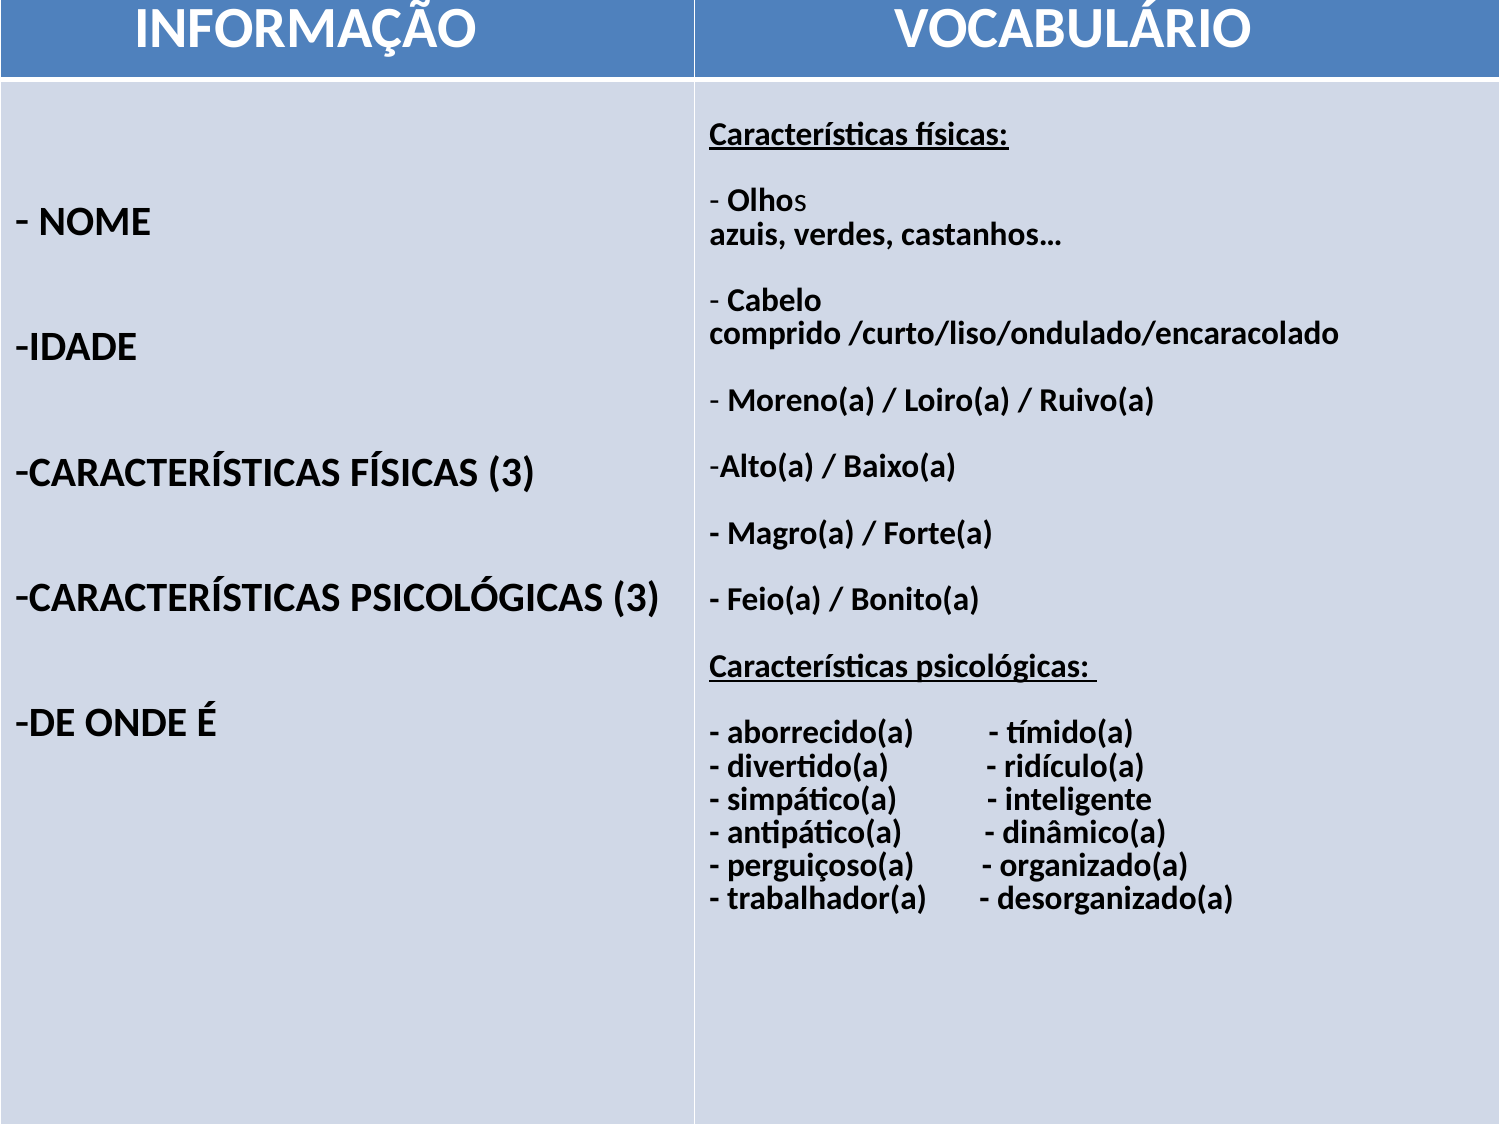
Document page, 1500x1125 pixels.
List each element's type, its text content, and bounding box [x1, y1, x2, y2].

table_header INFORMAÇÃO [1, 0, 694, 77]
table_cell Características físicas: - Olhos azuis, verdes, castanhos… - Cabelo comprido /curto/liso/ondulado/encaracolado - Moreno(a) / Loiro(a) / Ruivo(a) -Alto(a) / Baixo(a) - Magro(a) / Forte(a) - Feio(a) / Bonito(a) Características psicológicas: - aborrecido(a) - tímido(a) - divertido(a) - ridículo(a) - simpático(a) - inteligente - antipático(a) - dinâmico(a) - perguiçoso(a) - organizado(a) - trabalhador(a) - desorganizado(a) [695, 82, 1499, 1124]
table_cell NOME IDADE CARACTERÍSTICAS FÍSICAS (3) CARACTERÍSTICAS PSICOLÓGICAS (3) DE ONDE É [1, 82, 694, 1124]
table_header VOCABULÁRIO [695, 0, 1499, 77]
